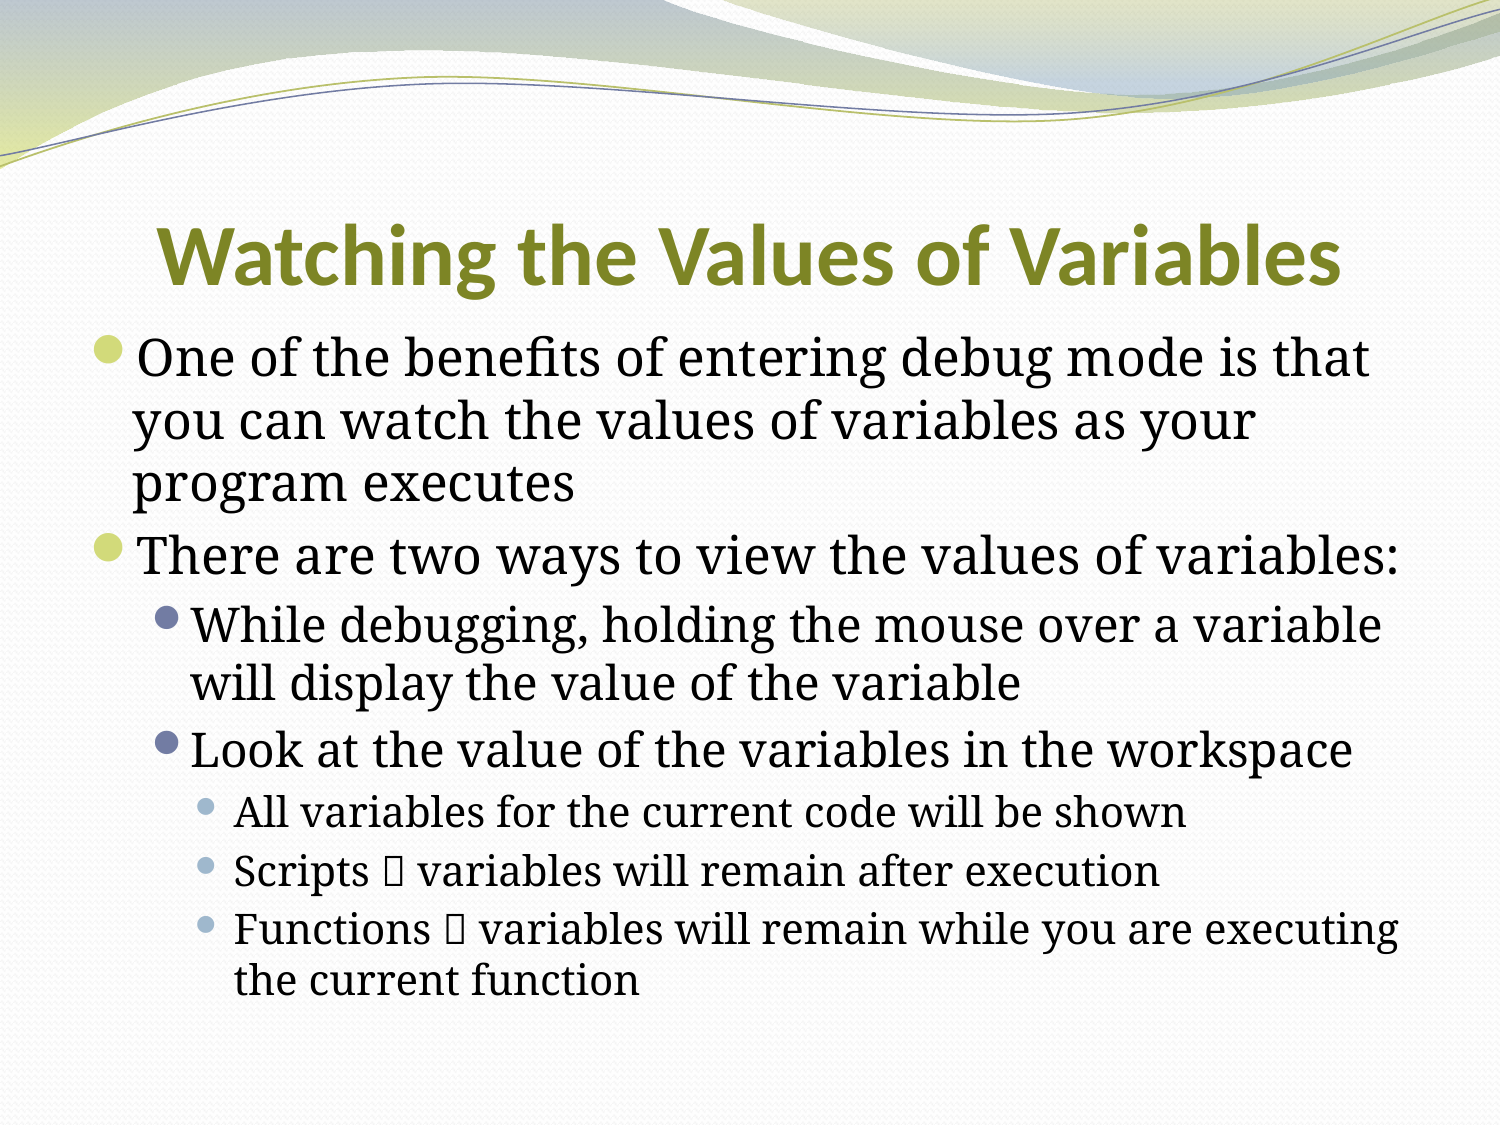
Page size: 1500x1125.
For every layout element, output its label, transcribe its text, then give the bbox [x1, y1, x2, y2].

list One of the benefits of entering debug mode is that you can watch the values of variables as your program executes There are two ways to view the values of variables: While debugging, holding the mouse over a variable will display the value of the variable Look at the value of the variables in the workspace All variables for the current code will be shown Scripts  variables will remain after execution Functions  variables will remain while you are executing the current function [75, 317, 1425, 1074]
title Watching the Values of Variables [75, 115, 1425, 303]
